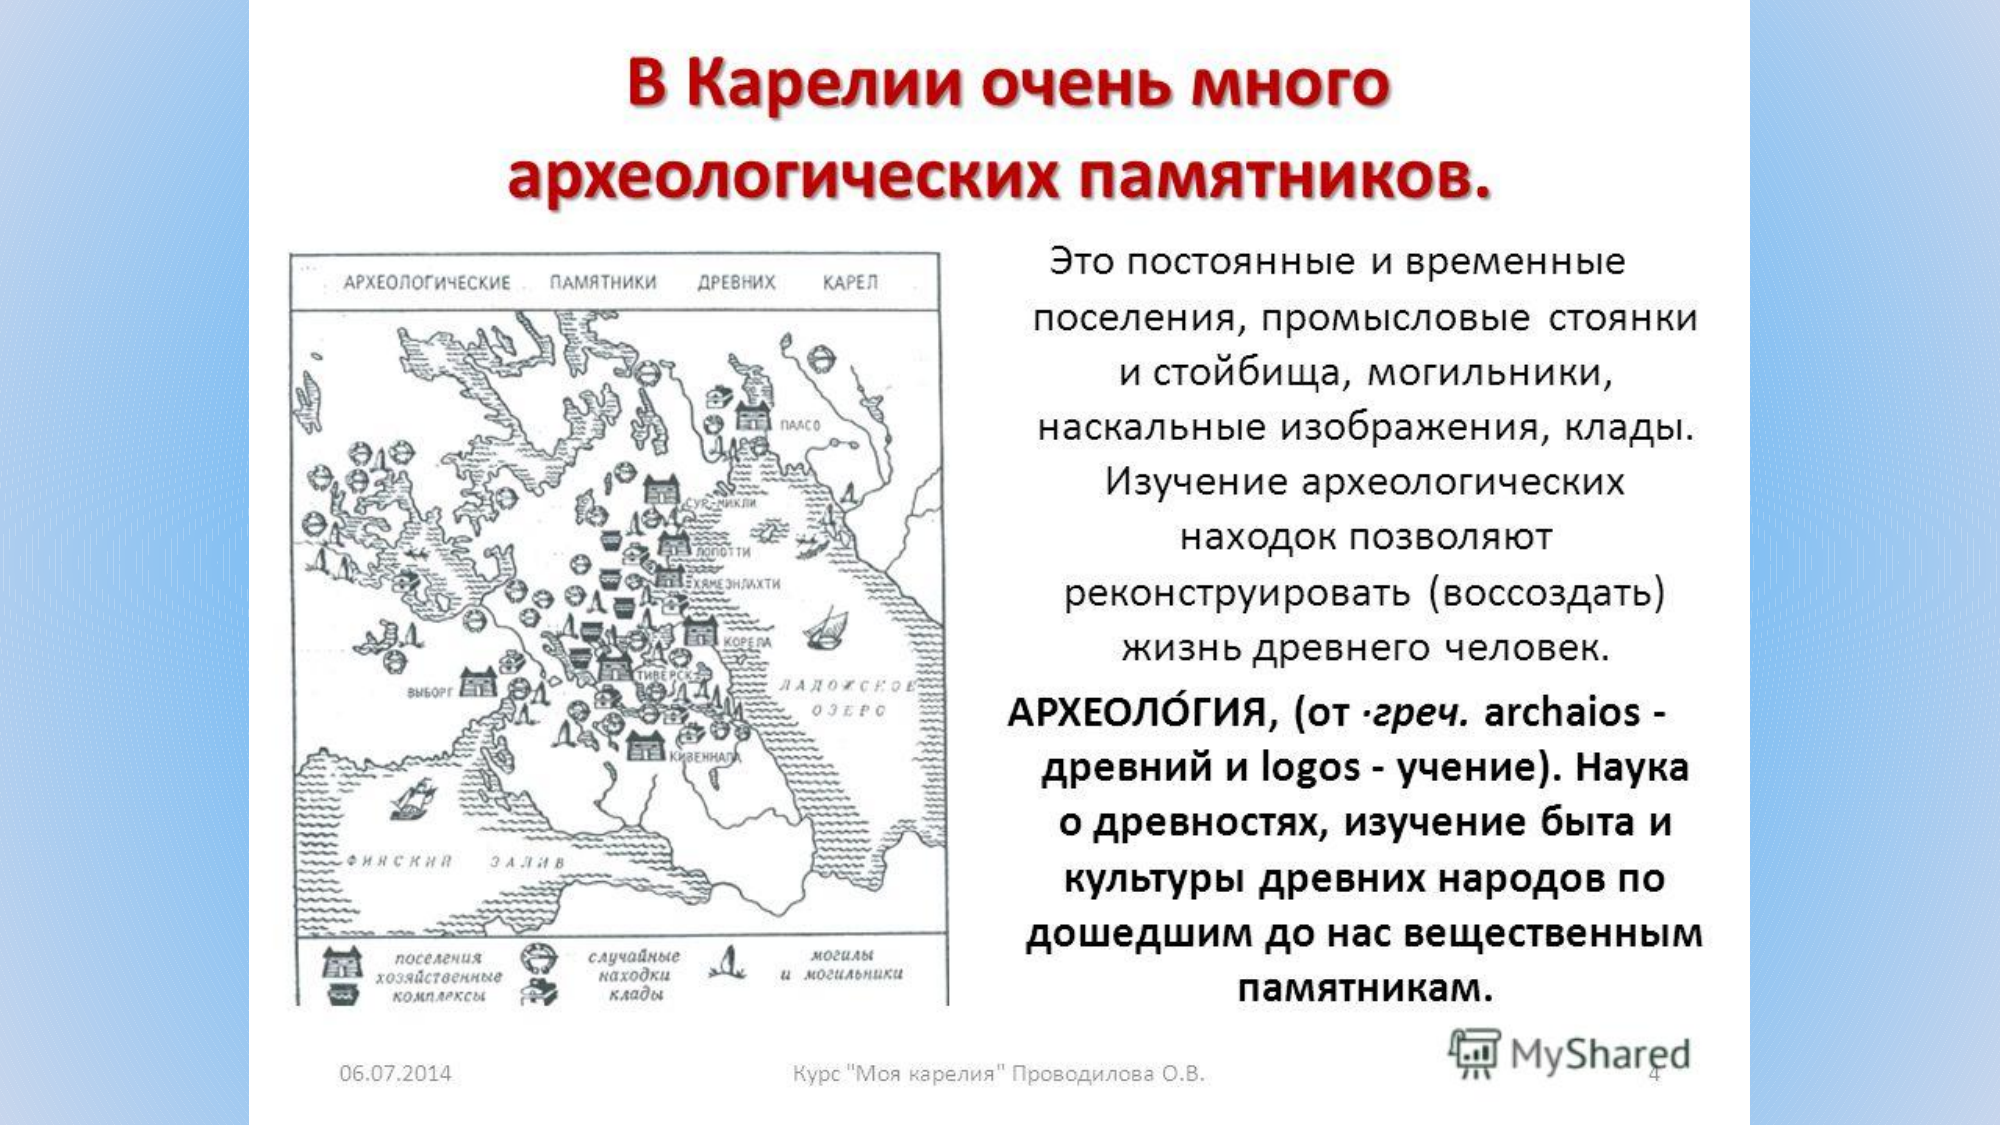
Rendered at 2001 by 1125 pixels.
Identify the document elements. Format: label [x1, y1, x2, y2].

picture [249, 0, 1750, 1125]
